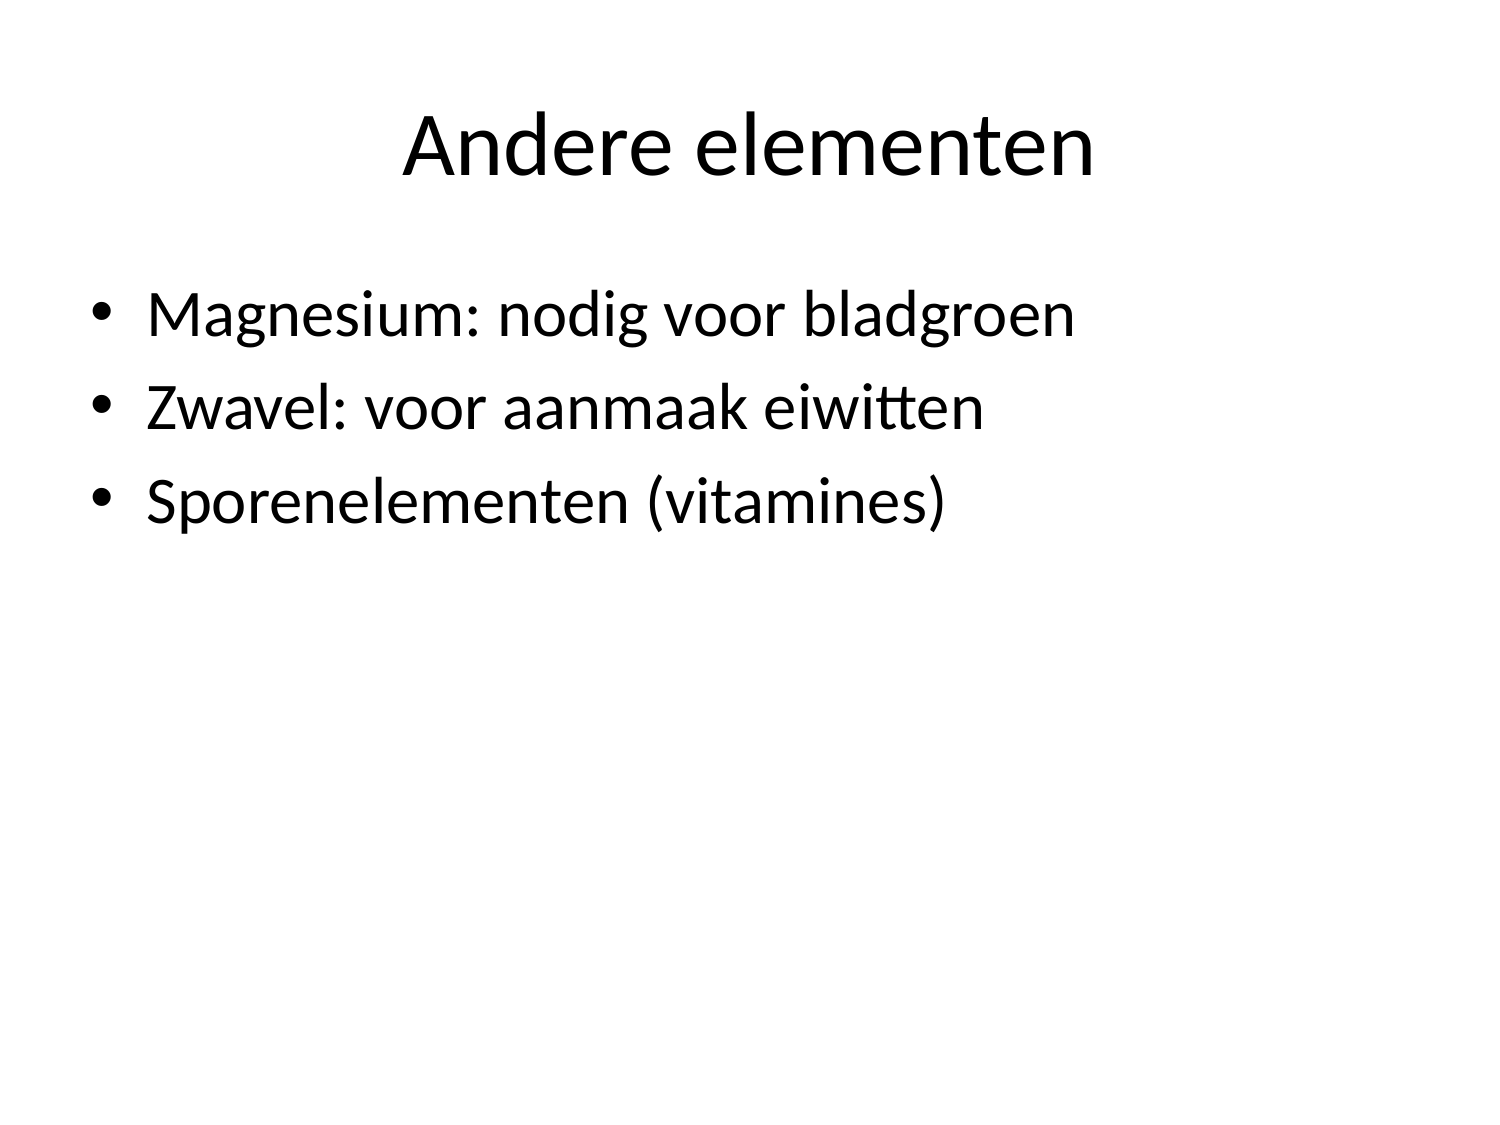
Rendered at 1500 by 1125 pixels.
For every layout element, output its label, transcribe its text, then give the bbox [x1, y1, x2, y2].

list Magnesium: nodig voor bladgroen Zwavel: voor aanmaak eiwitten Sporenelementen (vitamines) [75, 262, 1425, 1005]
title Andere elementen [75, 45, 1425, 233]
